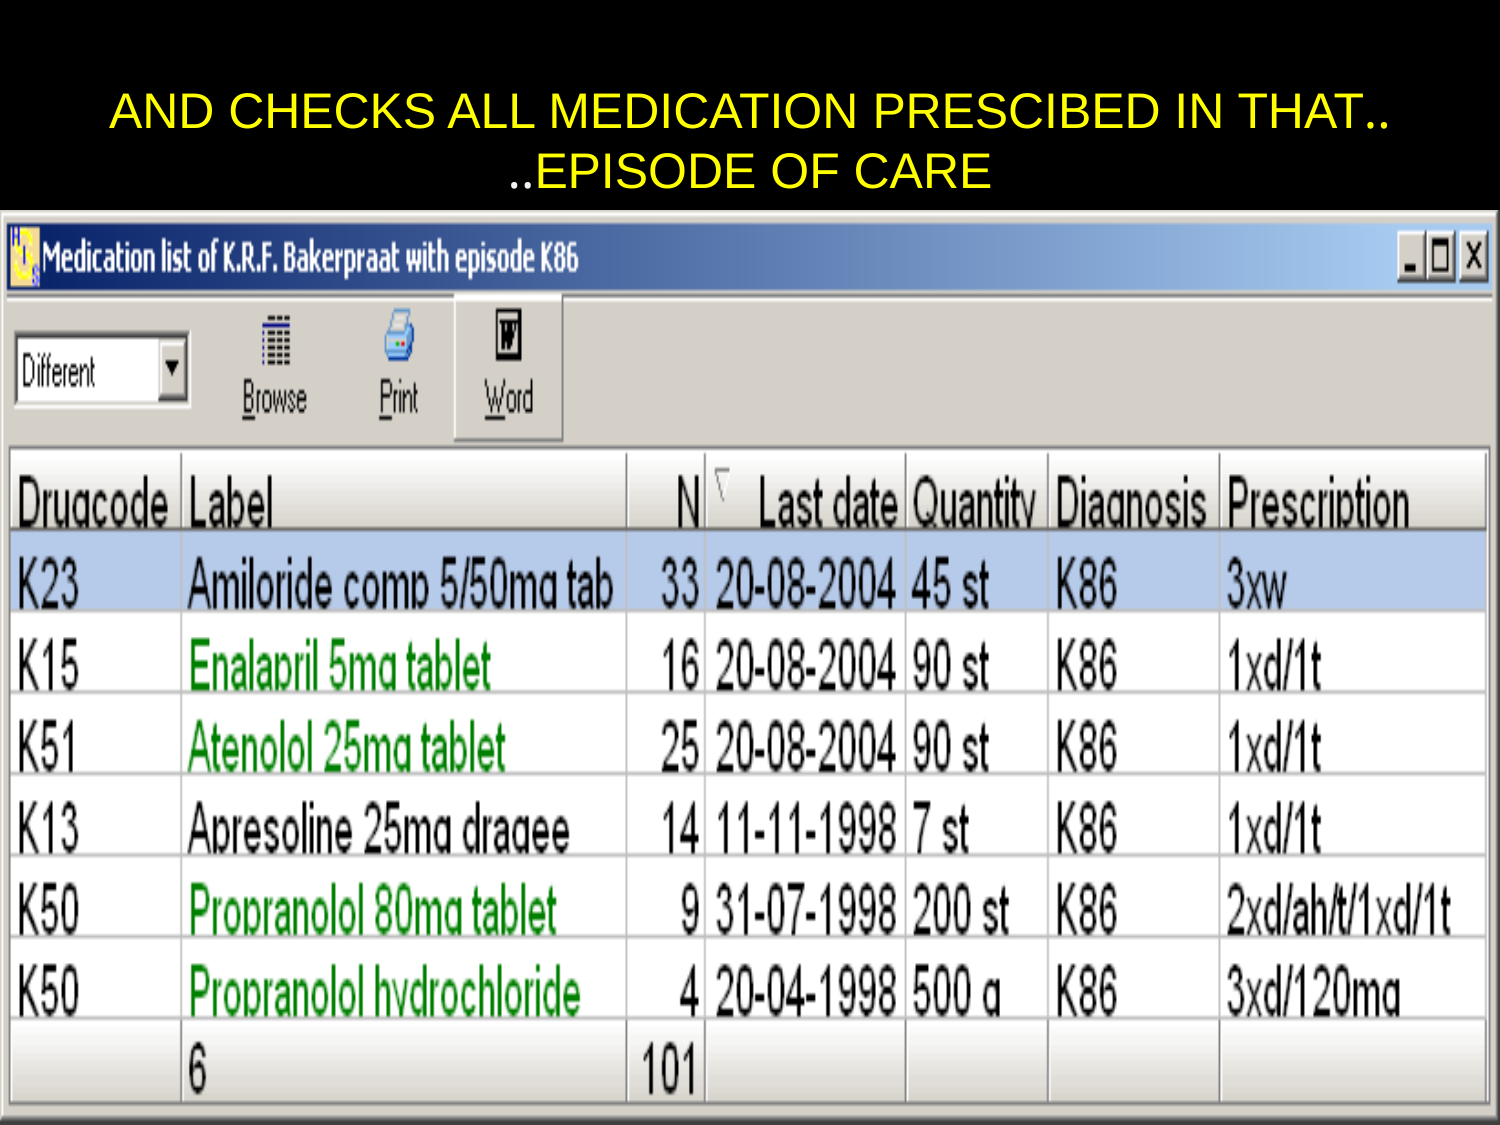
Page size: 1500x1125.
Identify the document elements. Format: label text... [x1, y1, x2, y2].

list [0, 210, 1500, 1125]
title ..AND CHECKS ALL MEDICATION PRESCIBED IN THAT EPISODE OF CARE.. [75, 45, 1425, 209]
